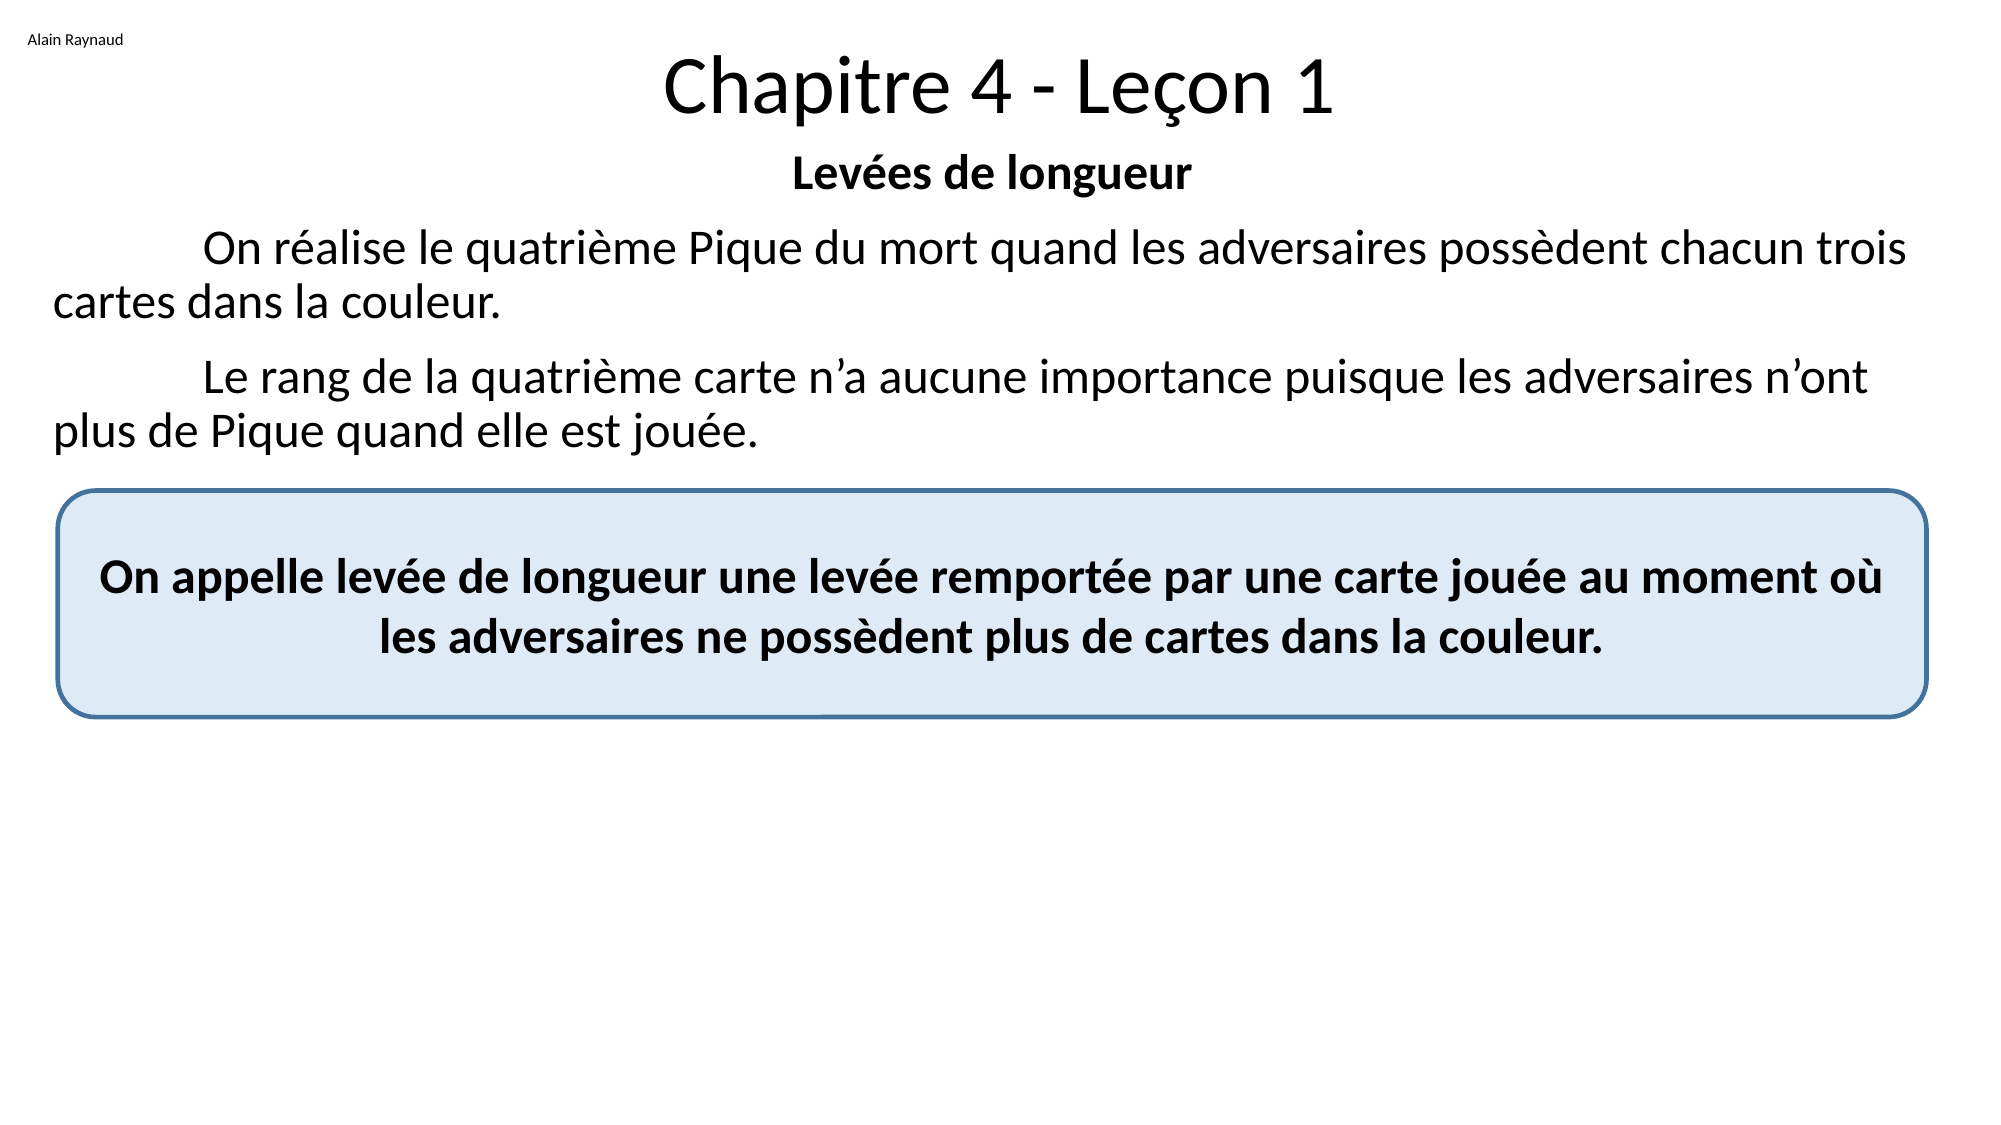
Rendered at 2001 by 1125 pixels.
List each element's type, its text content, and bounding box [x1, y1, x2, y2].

title Chapitre 4 - Leçon 1 [249, 38, 1750, 139]
subtitle Levées de longueur On réalise le quatrième Pique du mort quand les adversaires possèdent chacun trois cartes dans la couleur. Le rang de la quatrième carte n’a aucune importance puisque les adversaires n’ont plus de Pique quand elle est jouée. [37, 139, 1948, 1088]
text_box Alain Raynaud [12, 21, 147, 57]
text_box On appelle levée de longueur une levée remportée par une carte jouée au moment où les adversaires ne possèdent plus de cartes dans la couleur. [56, 489, 1928, 719]
